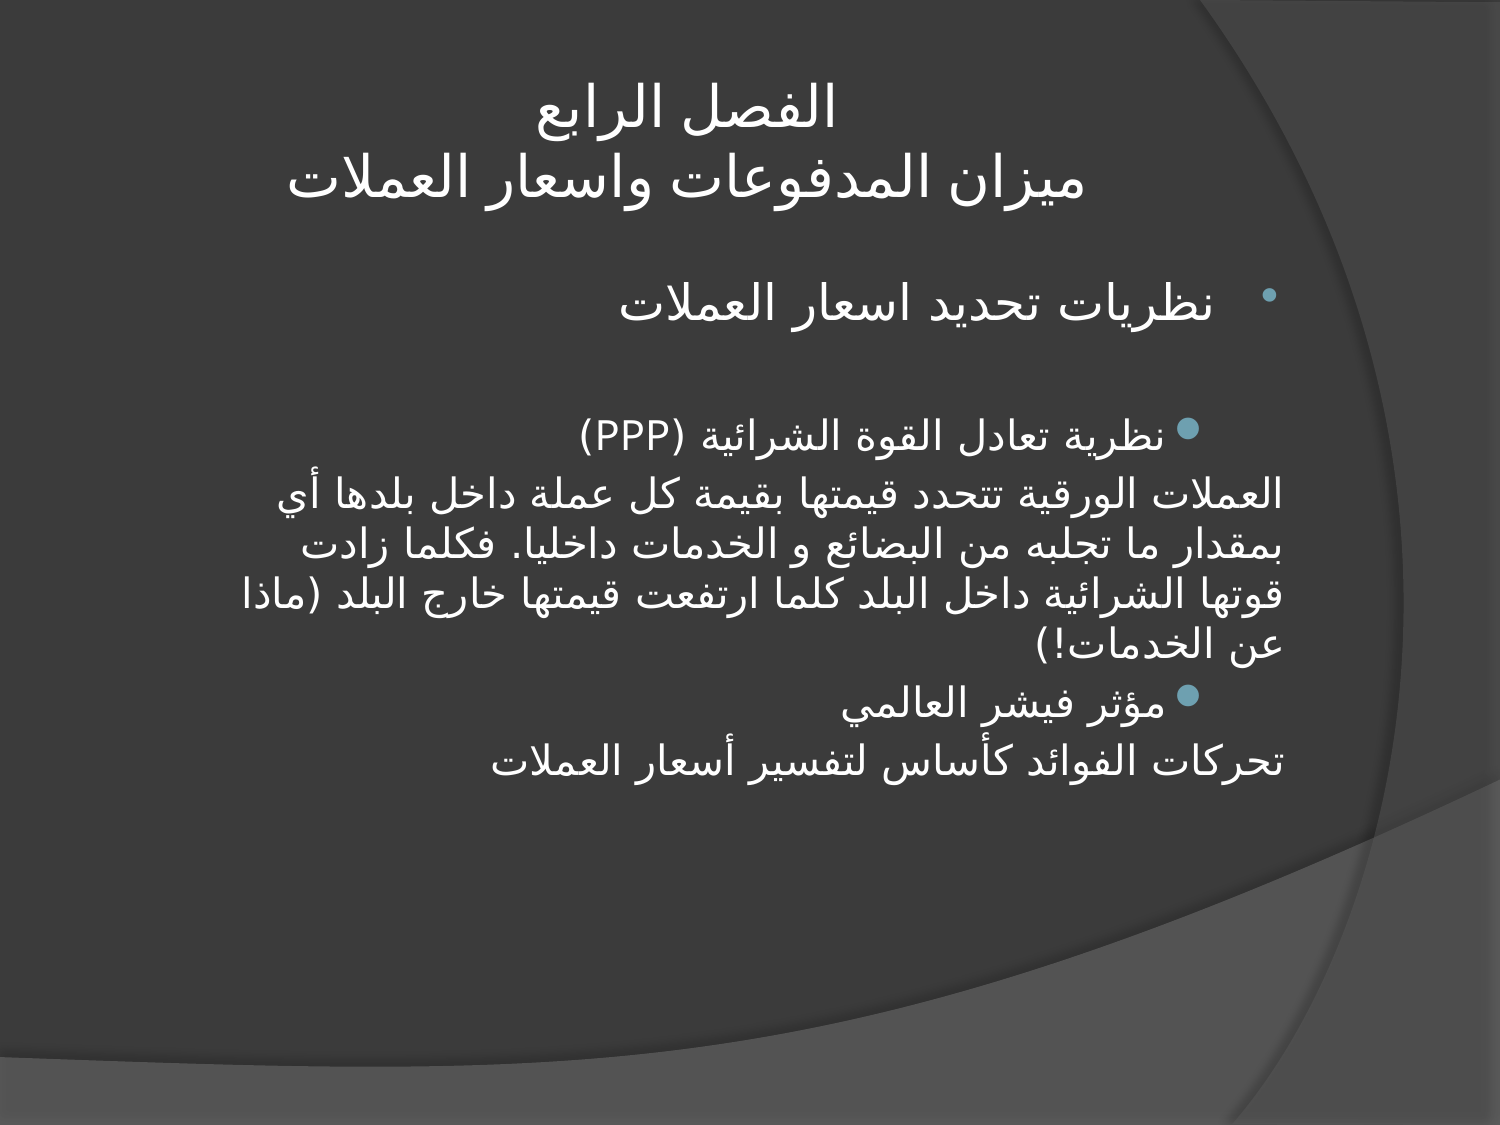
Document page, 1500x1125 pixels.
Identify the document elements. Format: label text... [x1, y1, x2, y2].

title الفصل الرابع ميزان المدفوعات واسعار العملات [75, 45, 1300, 233]
list نظريات تحديد اسعار العملات نظرية تعادل القوة الشرائية (PPP) العملات الورقية تتحدد قيمتها بقيمة كل عملة داخل بلدها أي بمقدار ما تجلبه من البضائع و الخدمات داخليا. فكلما زادت قوتها الشرائية داخل البلد كلما ارتفعت قيمتها خارج البلد (ماذا عن الخدمات!) مؤثر فيشر العالمي تحركات الفوائد كأساس لتفسير أسعار العملات [75, 262, 1300, 1005]
